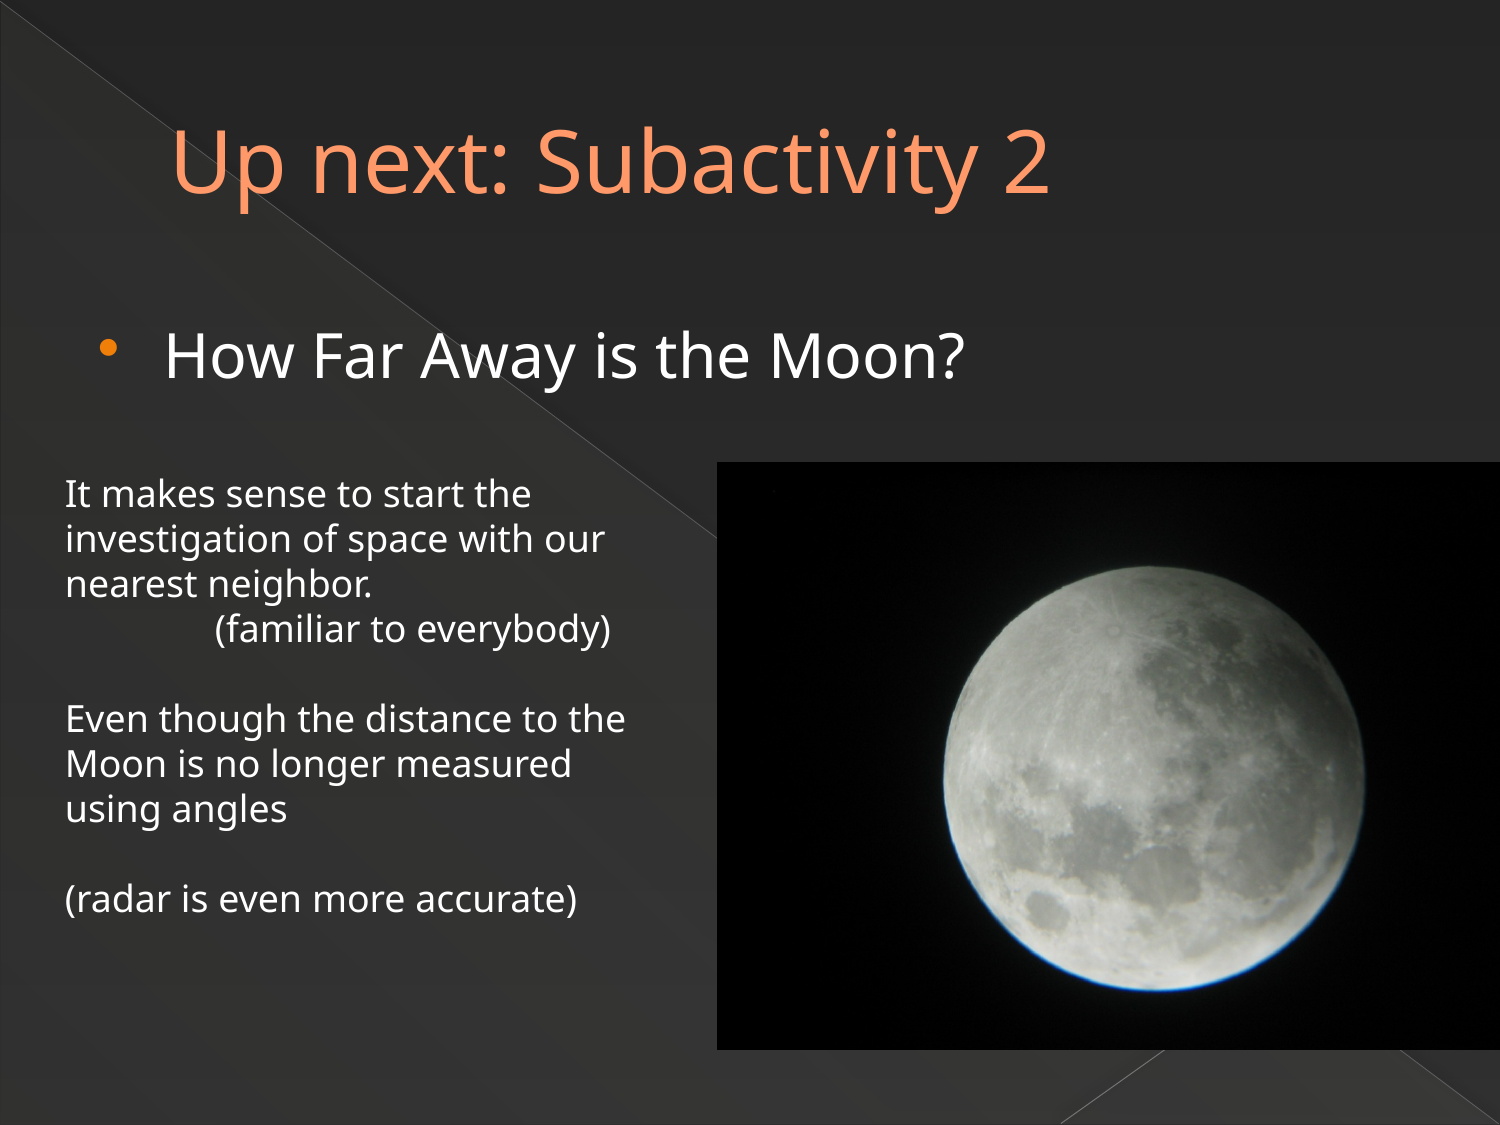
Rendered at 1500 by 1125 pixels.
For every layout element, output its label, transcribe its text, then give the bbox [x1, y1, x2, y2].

title Up next: Subactivity 2 [75, 43, 1425, 274]
picture [716, 462, 1500, 1050]
list How Far Away is the Moon? [75, 308, 1425, 1059]
text_box It makes sense to start the investigation of space with our nearest neighbor. (familiar to everybody) Even though the distance to the Moon is no longer measured using angles (radar is even more accurate) [49, 462, 663, 928]
